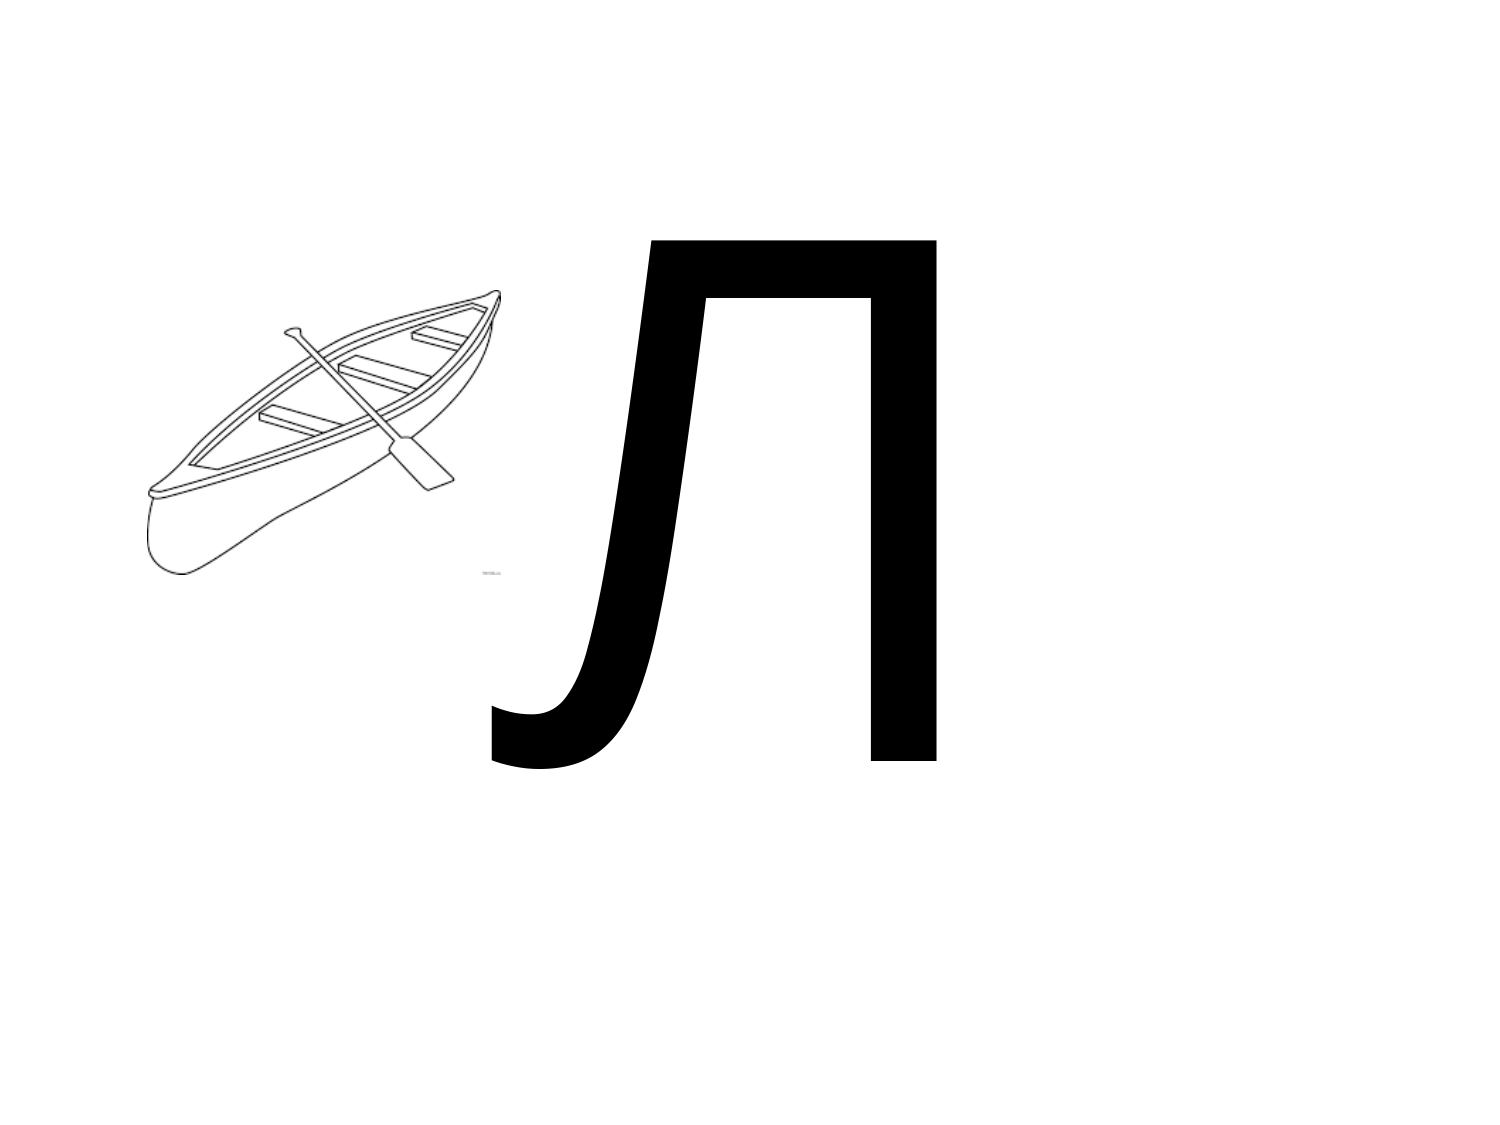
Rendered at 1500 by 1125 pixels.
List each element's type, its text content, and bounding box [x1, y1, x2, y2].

title Л [112, 349, 1388, 591]
picture [147, 290, 501, 575]
